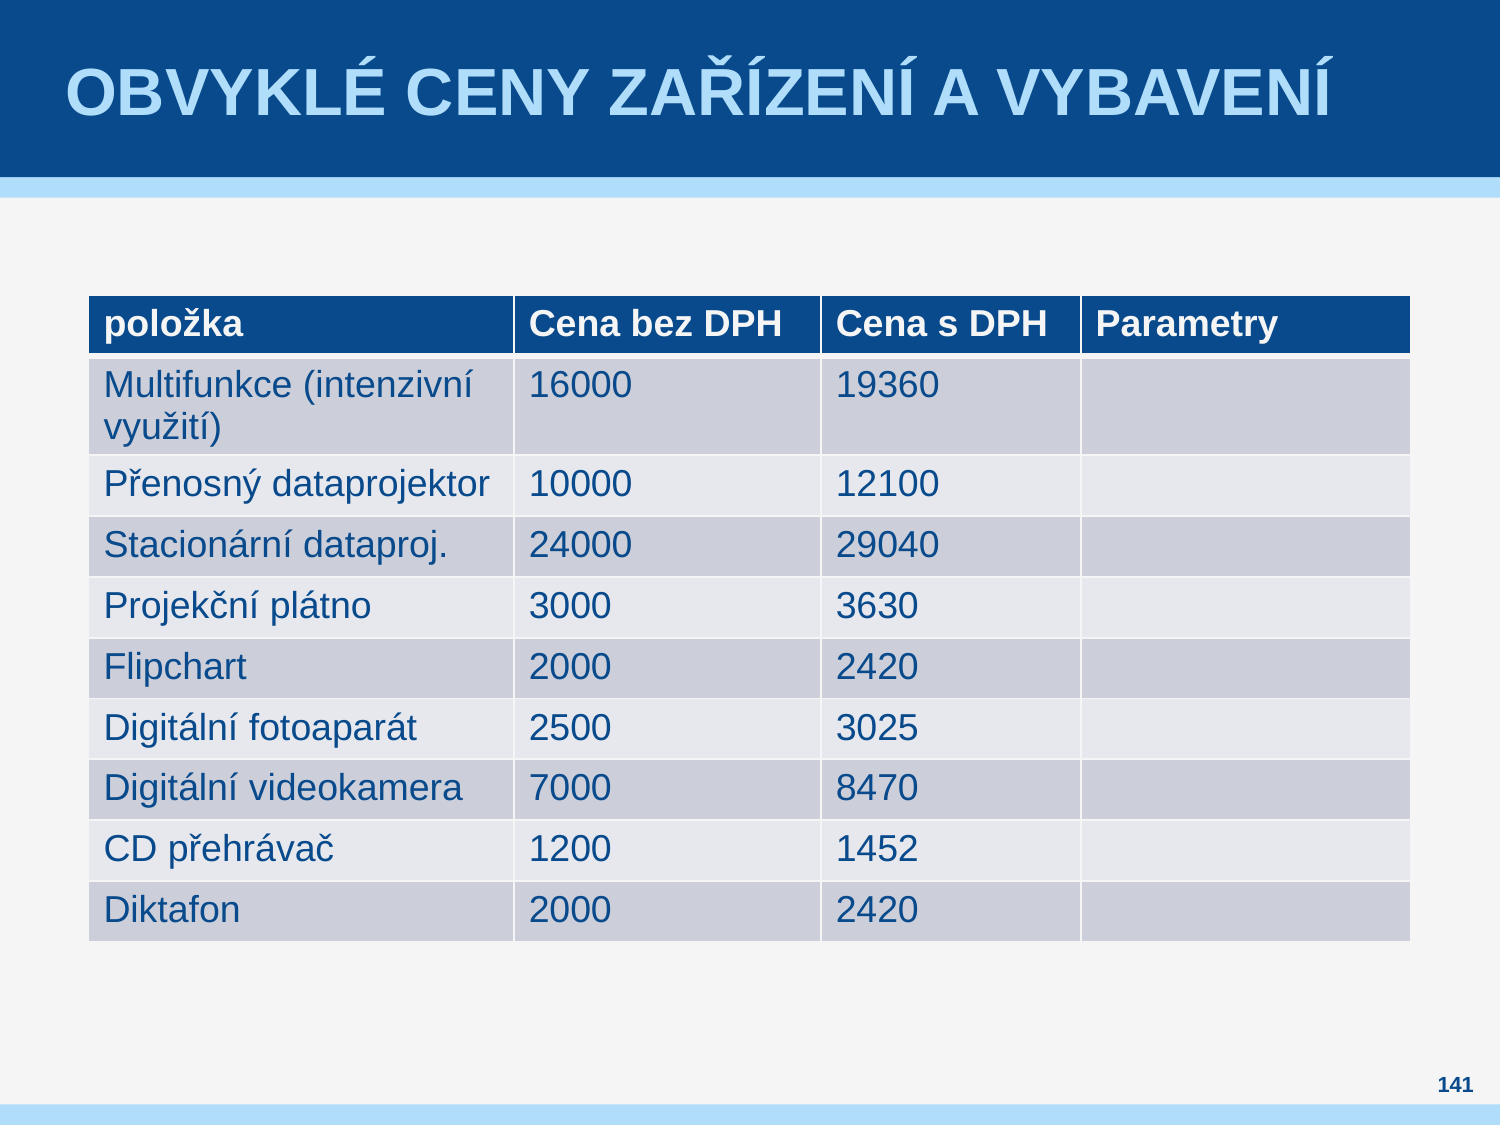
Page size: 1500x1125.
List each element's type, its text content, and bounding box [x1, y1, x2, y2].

table_cell 2420 [822, 882, 1080, 941]
table_cell [1082, 639, 1410, 698]
table_cell 2420 [822, 639, 1080, 698]
table_cell Digitální videokamera [89, 760, 513, 819]
table_cell [1082, 699, 1410, 758]
table_cell Stacionární dataproj. [89, 517, 513, 576]
table_cell Flipchart [89, 639, 513, 698]
slide_number 141 [1417, 1068, 1495, 1099]
table_cell [1082, 821, 1410, 880]
table_cell Přenosný dataprojektor [89, 456, 513, 515]
table_cell 12100 [822, 456, 1080, 515]
table_cell [1082, 882, 1410, 941]
title Obvyklé ceny zařízení a vybavení [59, 0, 1441, 178]
table_cell [1082, 359, 1410, 454]
table_header položka [89, 296, 513, 353]
table_cell 7000 [515, 760, 820, 819]
table_cell 2000 [515, 882, 820, 941]
table_cell 3630 [822, 578, 1080, 637]
table_cell 3025 [822, 699, 1080, 758]
table_cell [1082, 517, 1410, 576]
table_cell 8470 [822, 760, 1080, 819]
table_cell 1200 [515, 821, 820, 880]
table_cell CD přehrávač [89, 821, 513, 880]
table_cell [1082, 456, 1410, 515]
table_cell 10000 [515, 456, 820, 515]
table_cell 3000 [515, 578, 820, 637]
table_cell 24000 [515, 517, 820, 576]
table_cell 2000 [515, 639, 820, 698]
table_cell 2500 [515, 699, 820, 758]
table_cell Multifunkce (intenzivní využití) [89, 359, 513, 454]
table_cell [1082, 578, 1410, 637]
table_cell 16000 [515, 359, 820, 454]
table_cell Projekční plátno [89, 578, 513, 637]
table_cell Diktafon [89, 882, 513, 941]
table_cell 19360 [822, 359, 1080, 454]
table_header Cena s DPH [822, 296, 1080, 353]
table_header Cena bez DPH [515, 296, 820, 353]
table_cell [1082, 760, 1410, 819]
table_cell 29040 [822, 517, 1080, 576]
table_cell Digitální fotoaparát [89, 699, 513, 758]
table_header Parametry [1082, 296, 1410, 353]
table_cell 1452 [822, 821, 1080, 880]
